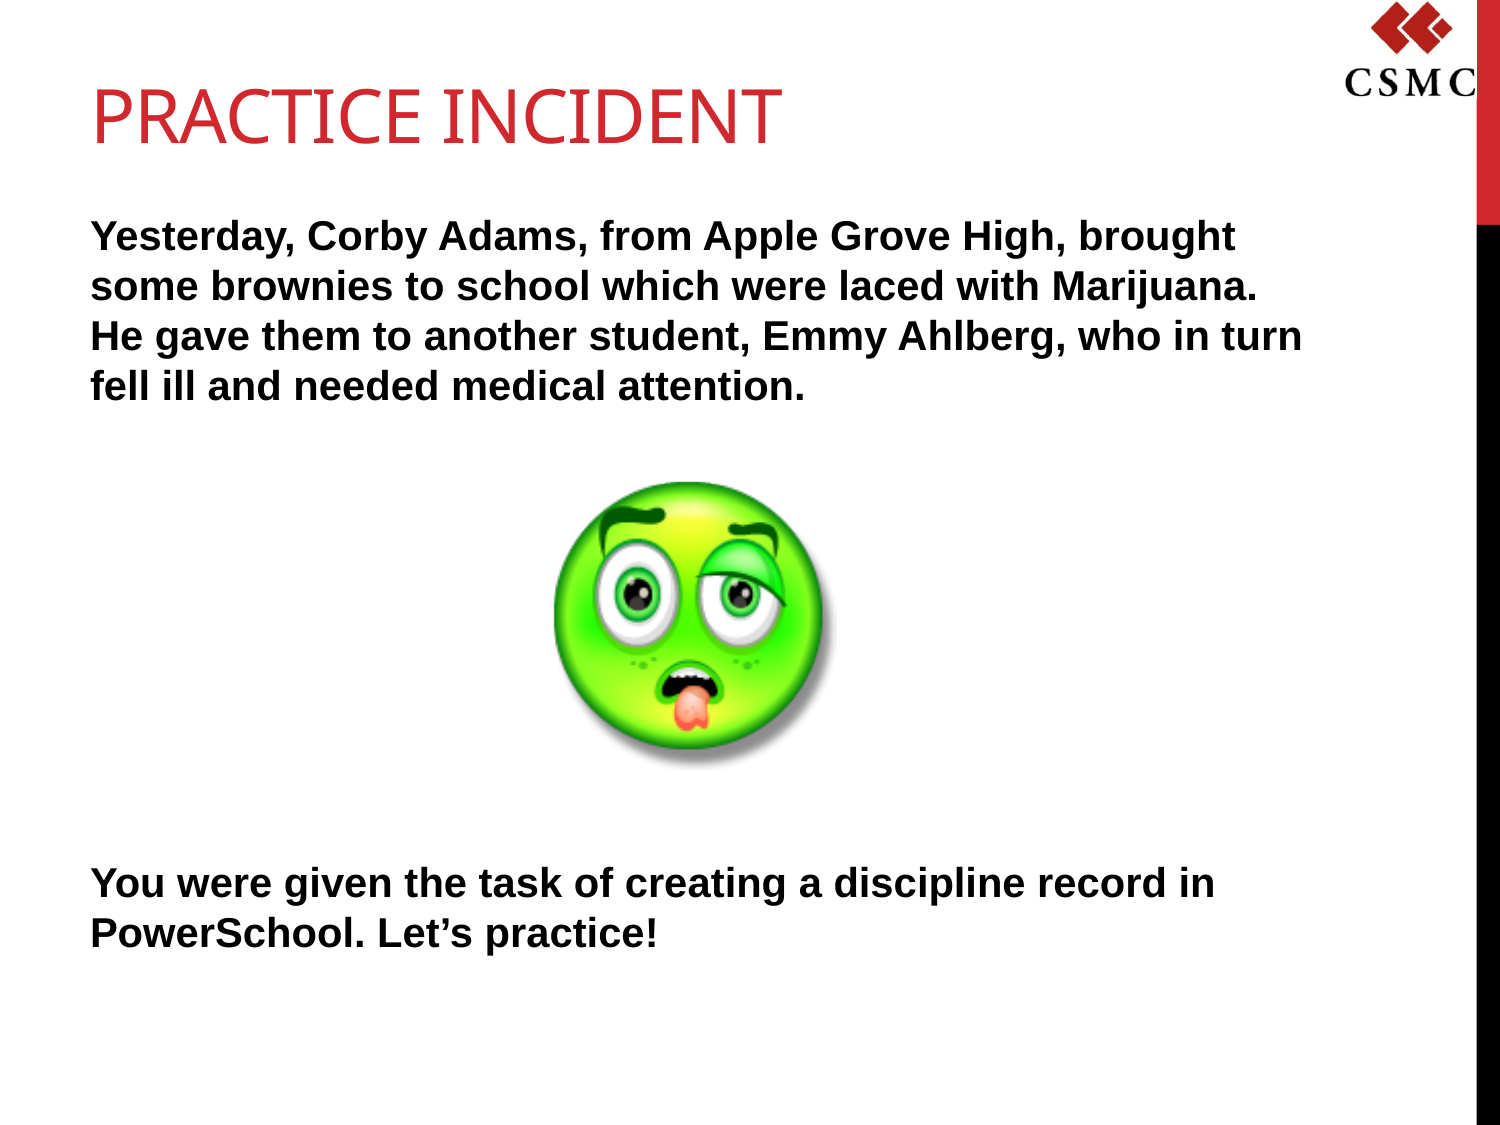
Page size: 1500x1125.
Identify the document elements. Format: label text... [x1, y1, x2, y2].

title Practice incident [75, 25, 1325, 167]
list Yesterday, Corby Adams, from Apple Grove High, brought some brownies to school which were laced with Marijuana. He gave them to another student, Emmy Ahlberg, who in turn fell ill and needed medical attention. You were given the task of creating a discipline record in PowerSchool. Let’s practice! [75, 201, 1325, 1005]
picture [541, 475, 837, 771]
picture [1343, 0, 1477, 98]
